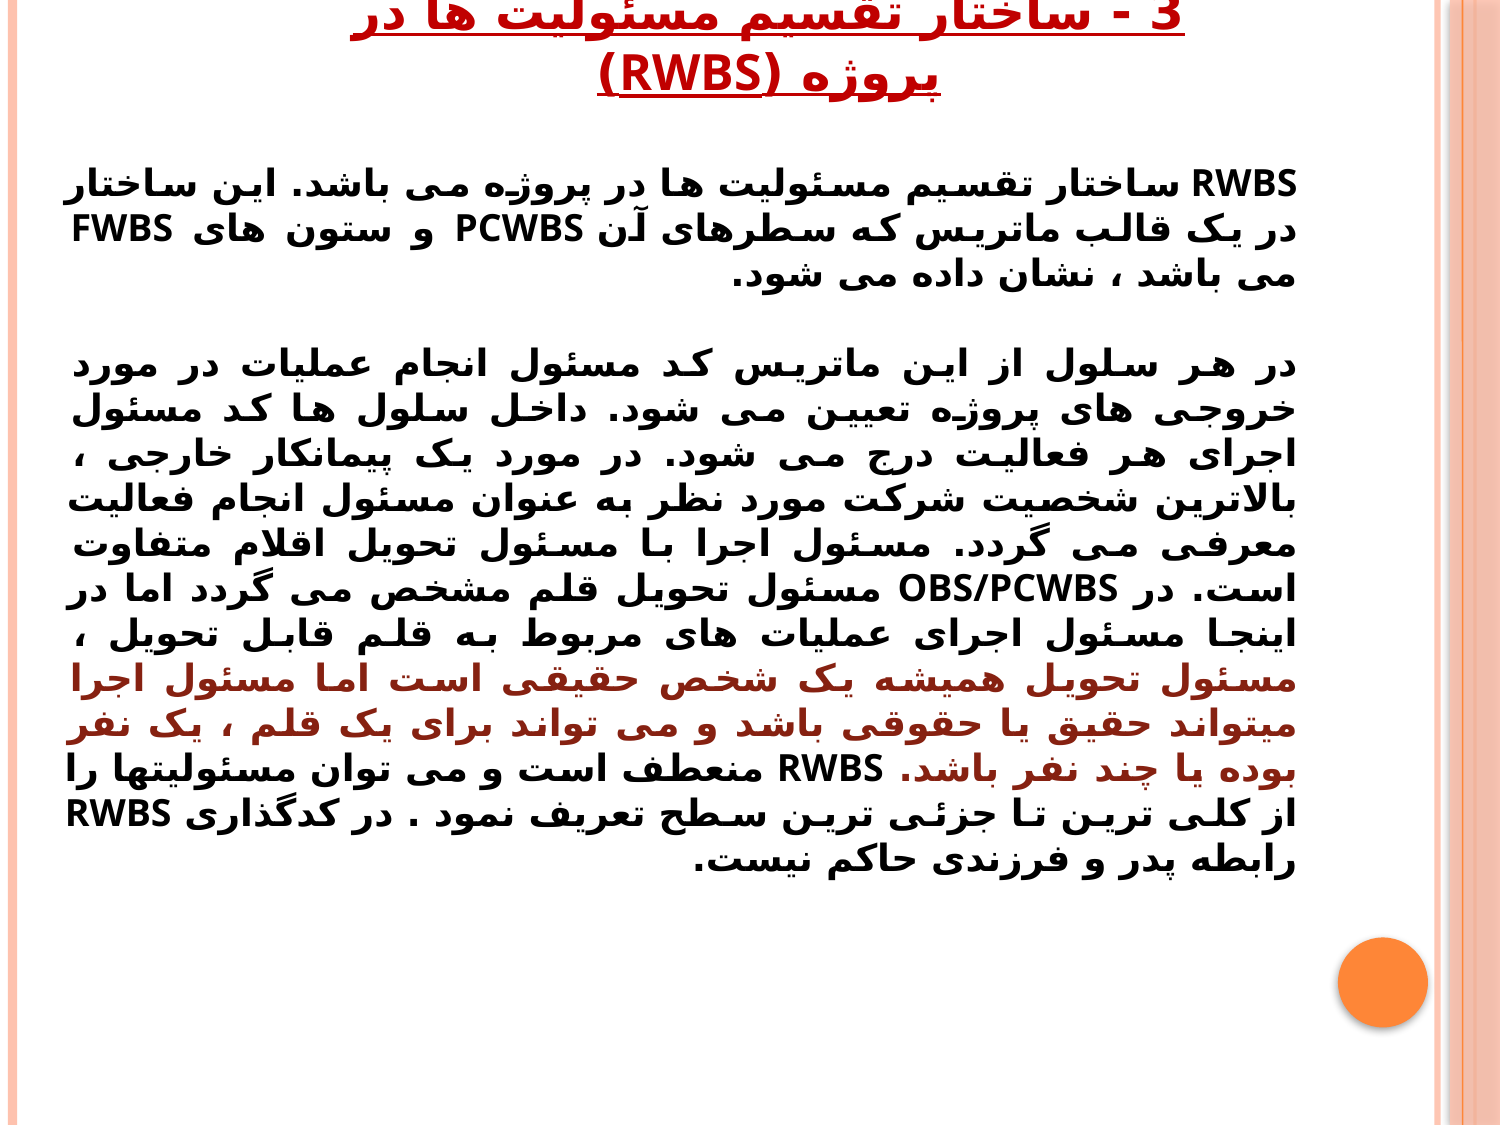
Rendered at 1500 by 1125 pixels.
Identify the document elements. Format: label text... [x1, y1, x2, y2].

title 3 - ساختار تقسيم مسئولیت ها در پروژه (RWBS) [262, 37, 1275, 152]
text_box RWBS ساختار تقسيم مسئولیت ها در پروژه می باشد. این ساختار در یک قالب ماتریس که سطرهای آن PCWBS و ستون های FWBS می باشد ، نشان داده می شود. در هر سلول از این ماتریس کد مسئول انجام عملیات در مورد خروجی های پروژه تعیین می شود. داخل سلول ها کد مسئول اجرای هر فعالیت درج می شود. در مورد یک پیمانکار خارجی ، بالاترین شخصیت شرکت مورد نظر به عنوان مسئول انجام فعالیت معرفی می گردد. مسئول اجرا با مسئول تحویل اقلام متفاوت است. در OBS/PCWBS مسئول تحویل قلم مشخص می گردد اما در اینجا مسئول اجرای عملیات های مربوط به قلم قابل تحویل ، مسئول تحویل همیشه یک شخص حقیقی است اما مسئول اجرا میتواند حقیق یا حقوقی باشد و می تواند برای یک قلم ، یک نفر بوده یا چند نفر باشد. RWBS منعطف است و می توان مسئولیتها را از کلی ترین تا جزئی ترین سطح تعریف نمود . در کدگذاری RWBS رابطه پدر و فرزندی حاکم نیست. [49, 152, 1313, 932]
